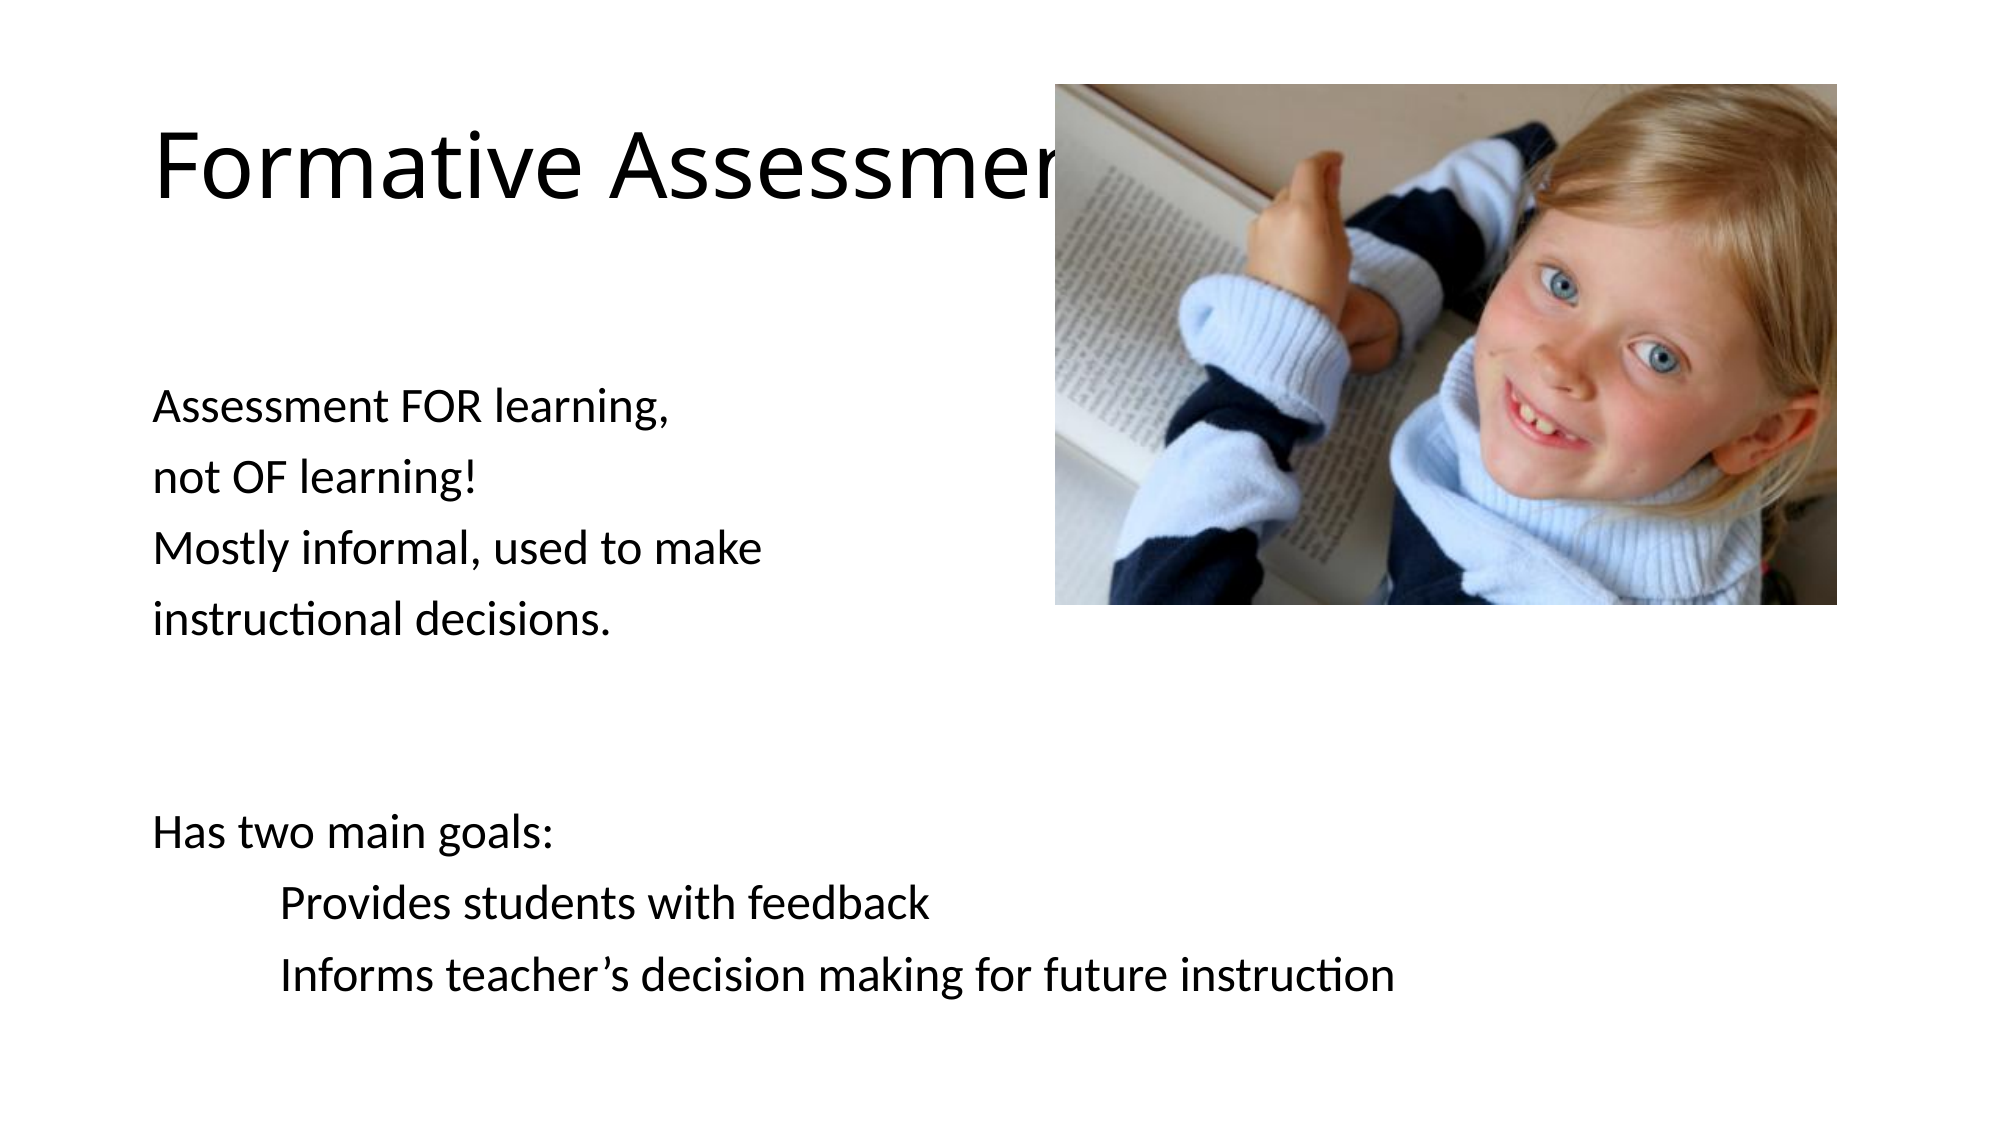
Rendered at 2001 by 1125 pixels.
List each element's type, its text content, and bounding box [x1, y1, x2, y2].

list Assessment FOR learning, not OF learning! Mostly informal, used to make instructional decisions. Has two main goals: Provides students with feedback Informs teacher’s decision making for future instruction [137, 371, 1863, 1014]
title Formative Assessment [137, 59, 1863, 278]
picture [1055, 84, 1837, 605]
